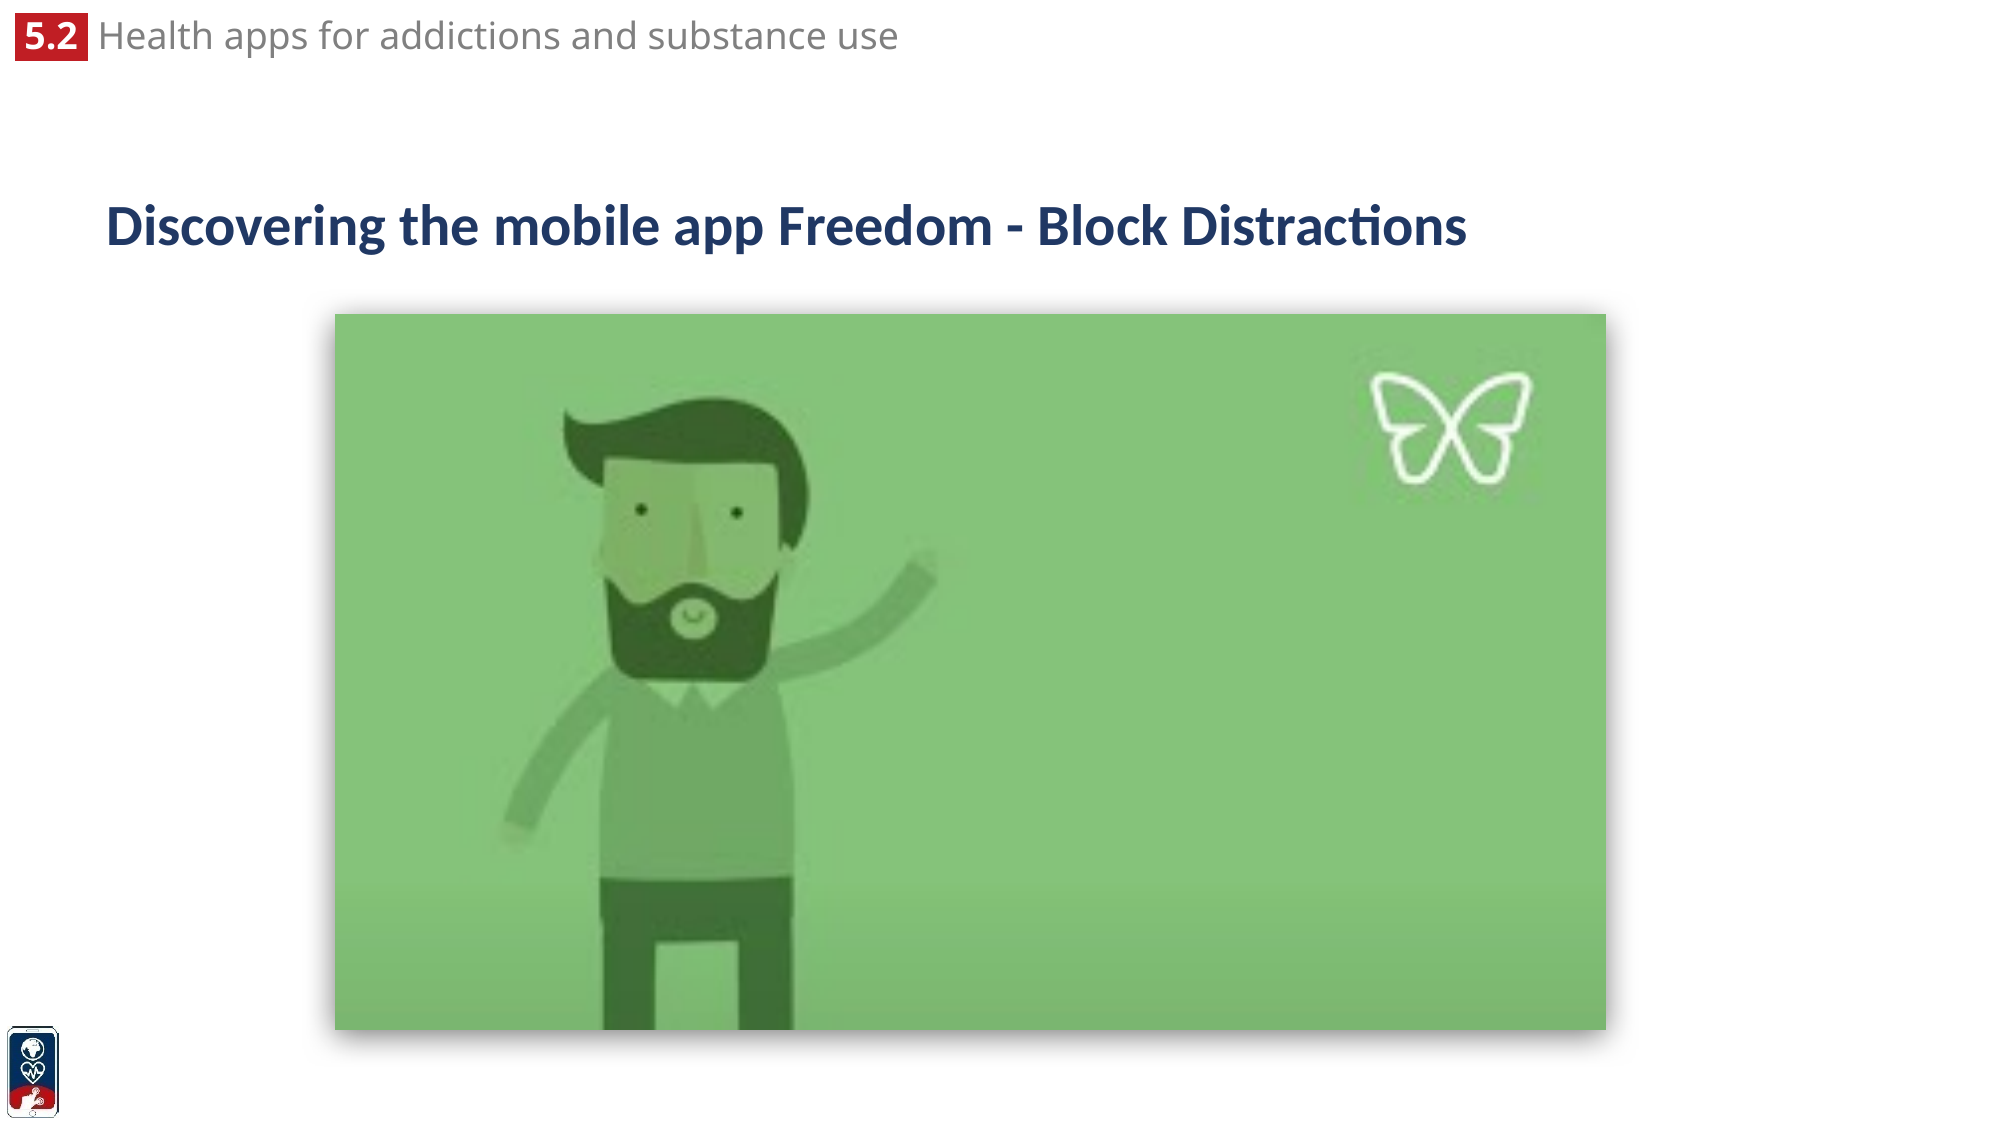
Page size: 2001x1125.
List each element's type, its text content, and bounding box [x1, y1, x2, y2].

picture [7, 1026, 59, 1118]
picture [335, 314, 1606, 1030]
title Discovering the mobile app Freedom - Block Distractions [91, 177, 1906, 277]
